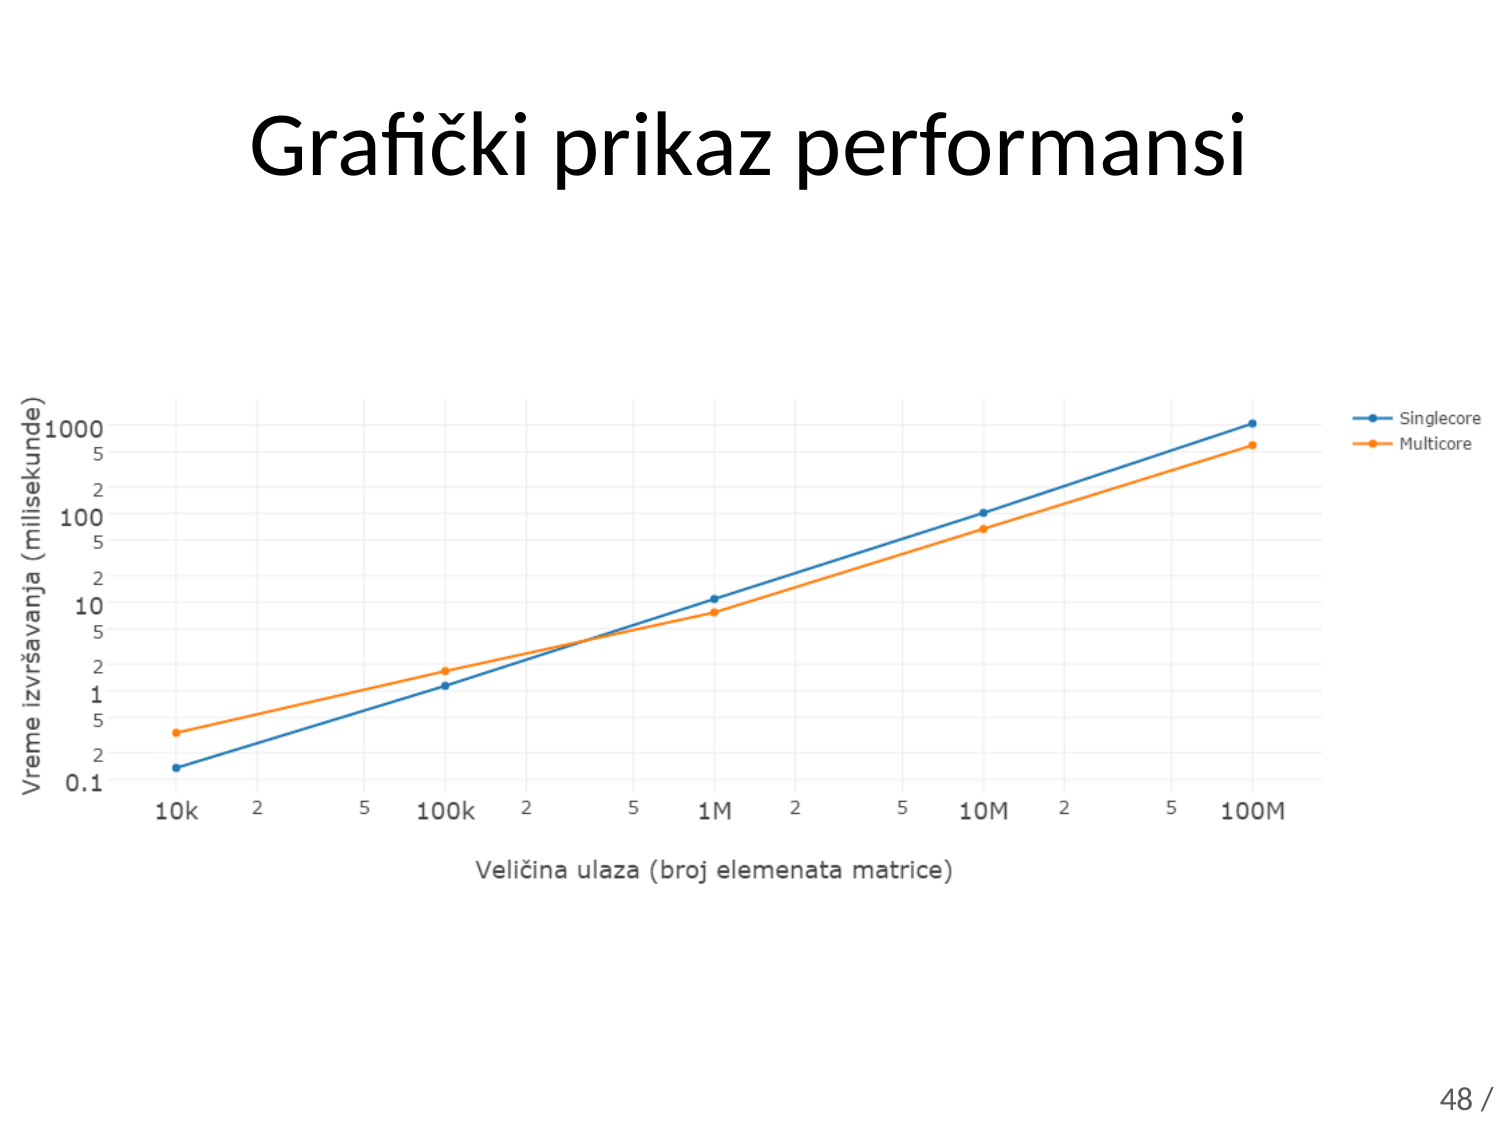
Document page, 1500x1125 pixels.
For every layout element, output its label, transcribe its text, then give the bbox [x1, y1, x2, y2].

picture [0, 265, 1500, 901]
title Grafički prikaz performansi [75, 45, 1425, 233]
